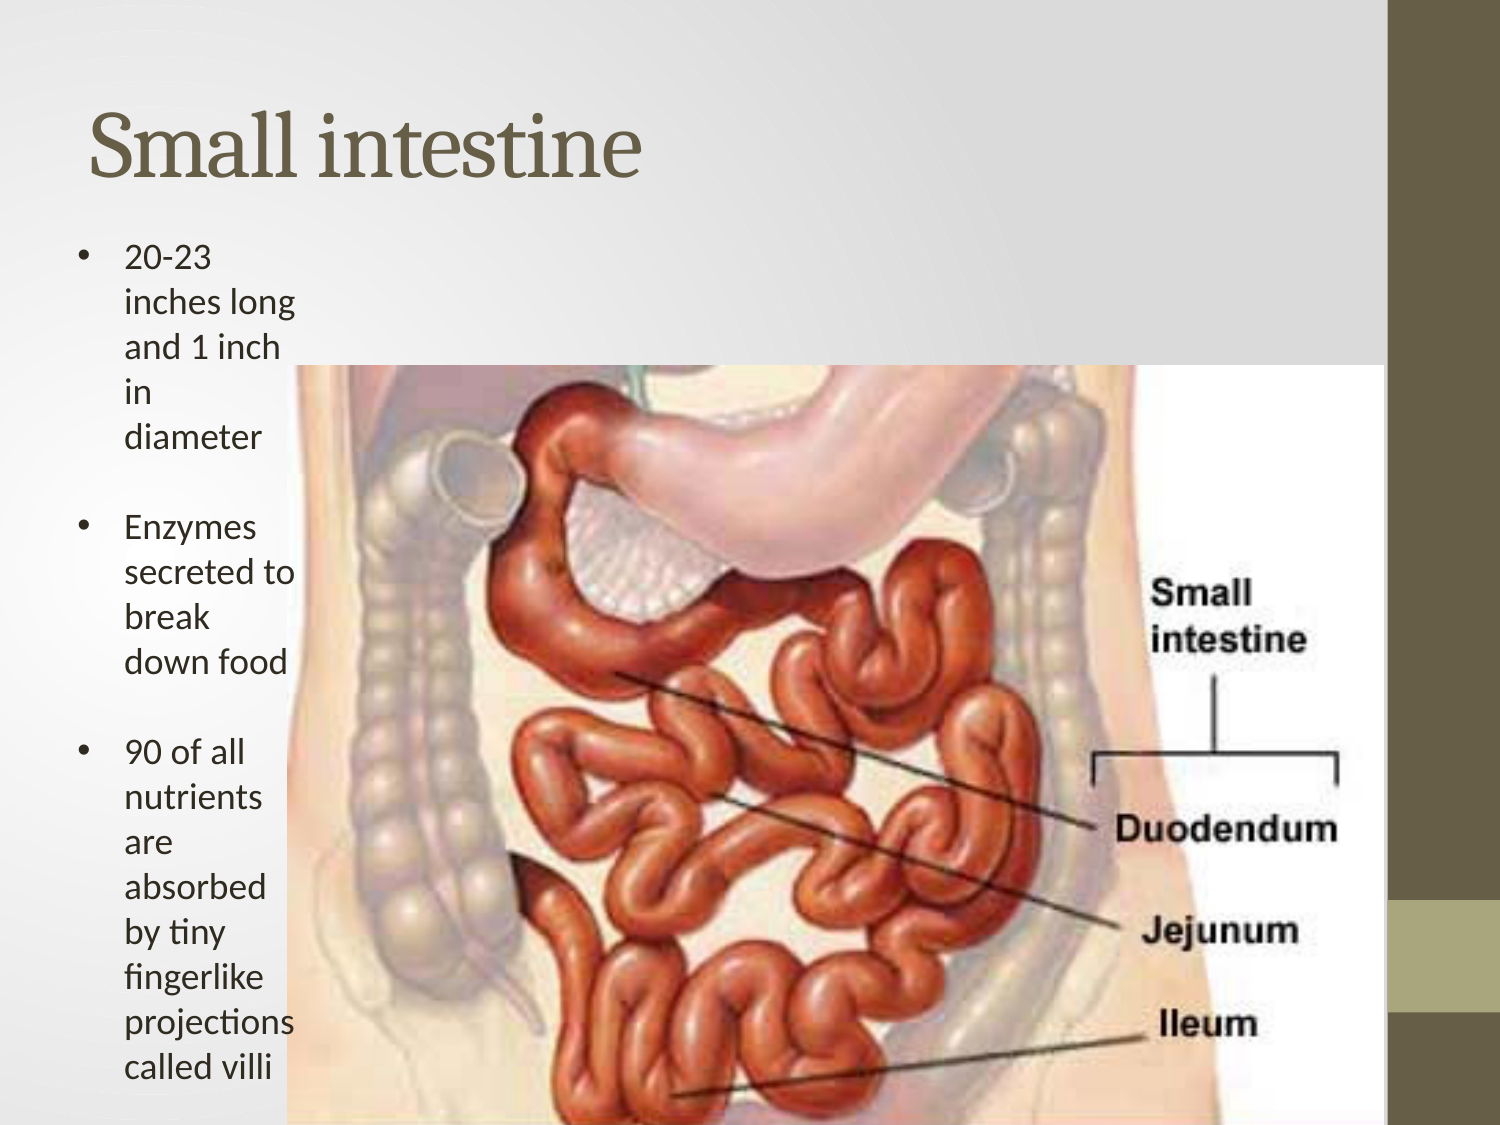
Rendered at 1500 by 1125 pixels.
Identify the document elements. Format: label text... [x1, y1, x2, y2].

picture [286, 365, 1384, 1125]
text_box 20-23 inches long and 1 inch in diameter Enzymes secreted to break down food 90 of all nutrients are absorbed by tiny fingerlike projections called villi [62, 224, 313, 1125]
title Small intestine [75, 45, 1325, 233]
